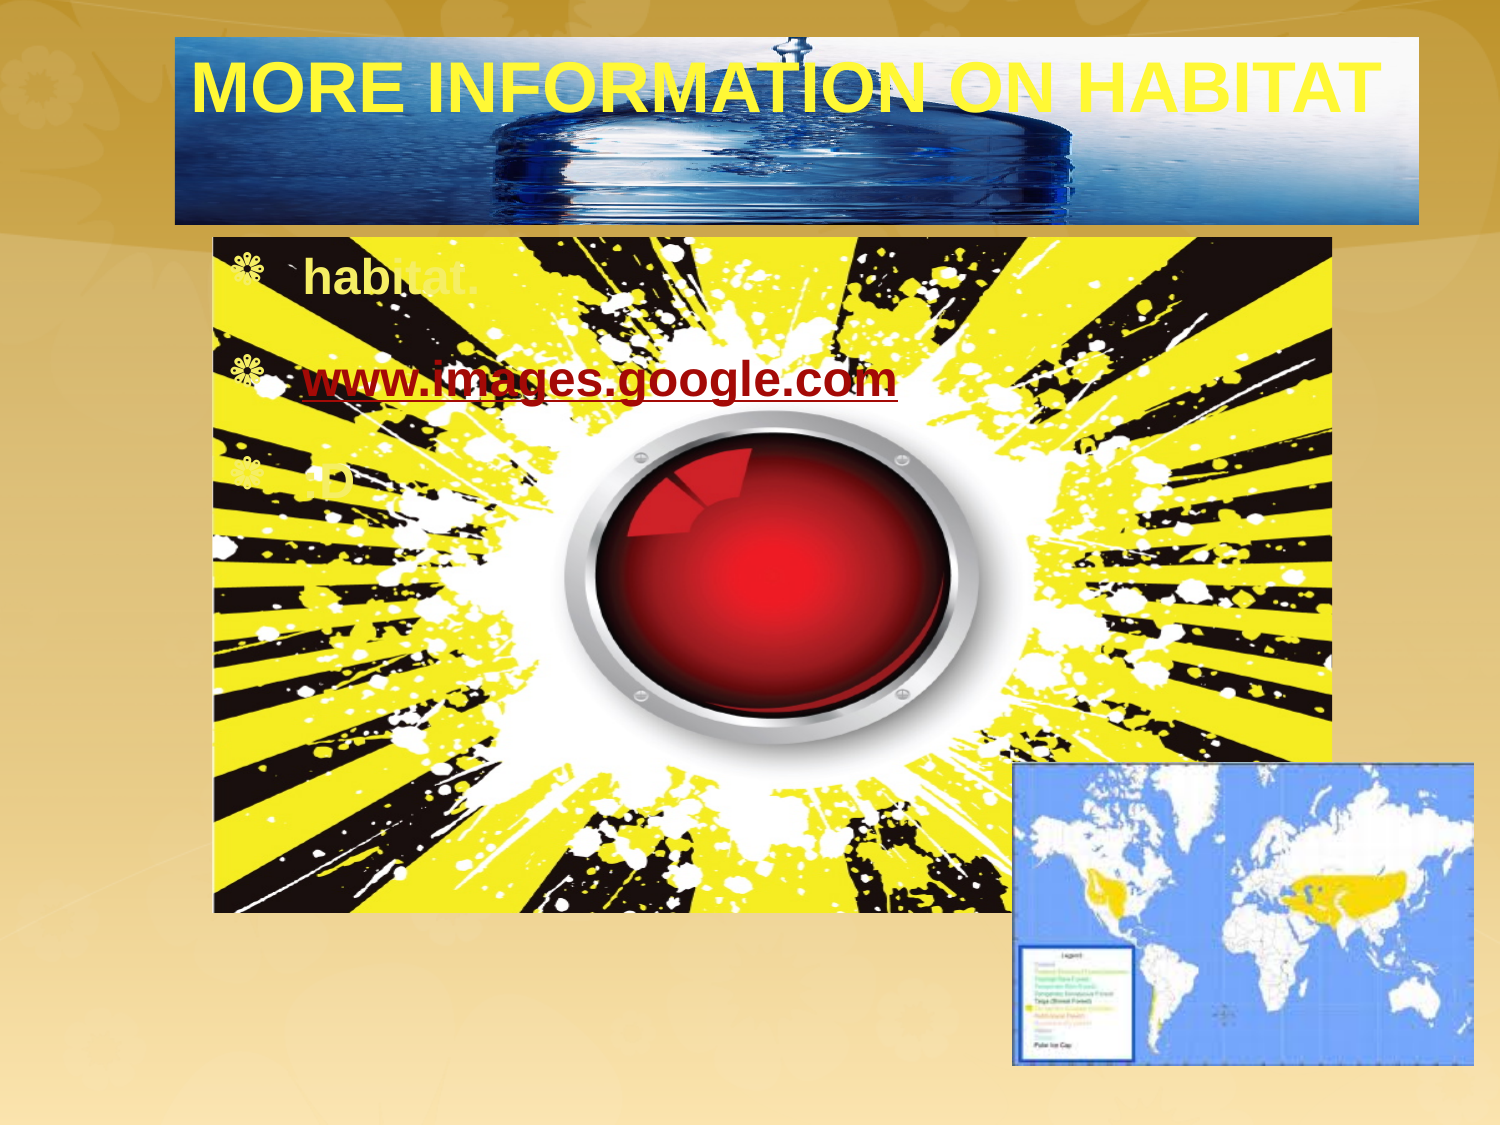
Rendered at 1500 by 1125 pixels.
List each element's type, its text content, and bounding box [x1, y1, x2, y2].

list habitat. www.images.google.com :D [212, 237, 1333, 913]
picture [0, 0, 1500, 1125]
title More Information on Habitat [174, 37, 1419, 225]
